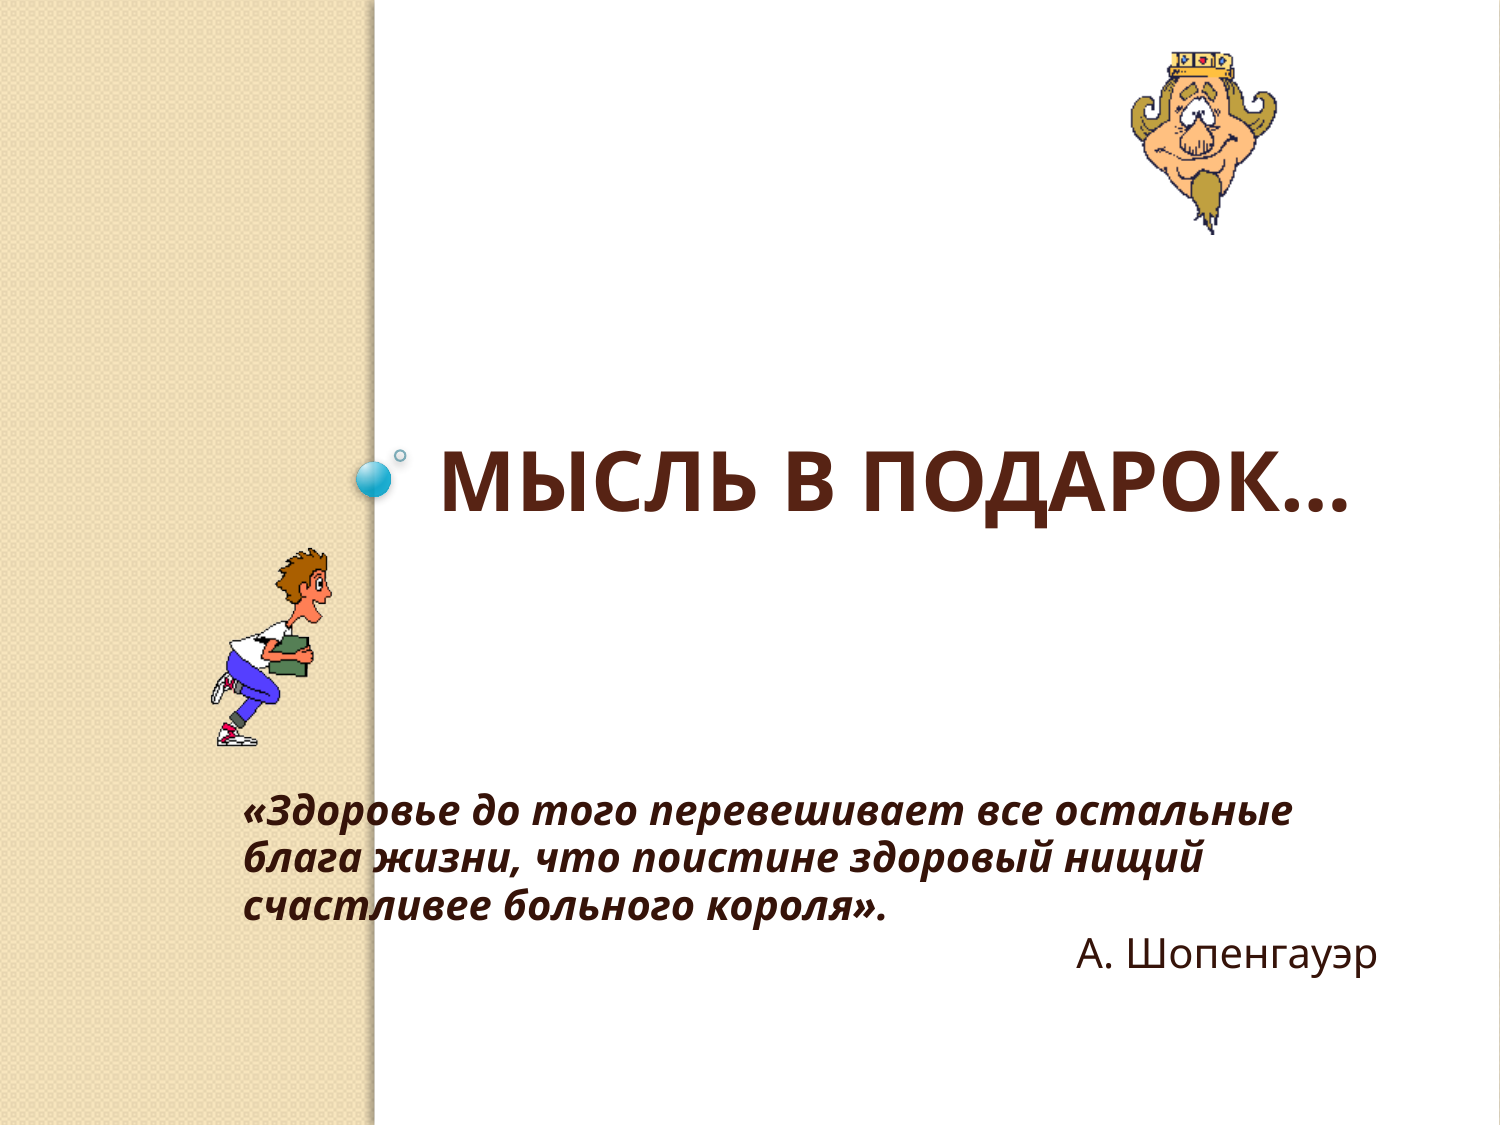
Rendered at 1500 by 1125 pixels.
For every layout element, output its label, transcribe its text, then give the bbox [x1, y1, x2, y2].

picture [1124, 46, 1285, 235]
title Мысль в подарок… [422, 426, 1473, 802]
list «Здоровье до того перевешивает все остальные блага жизни, что поистине здоровый нищий счастливее больного короля». А. Шопенгауэр [225, 450, 1394, 985]
picture [152, 527, 352, 751]
